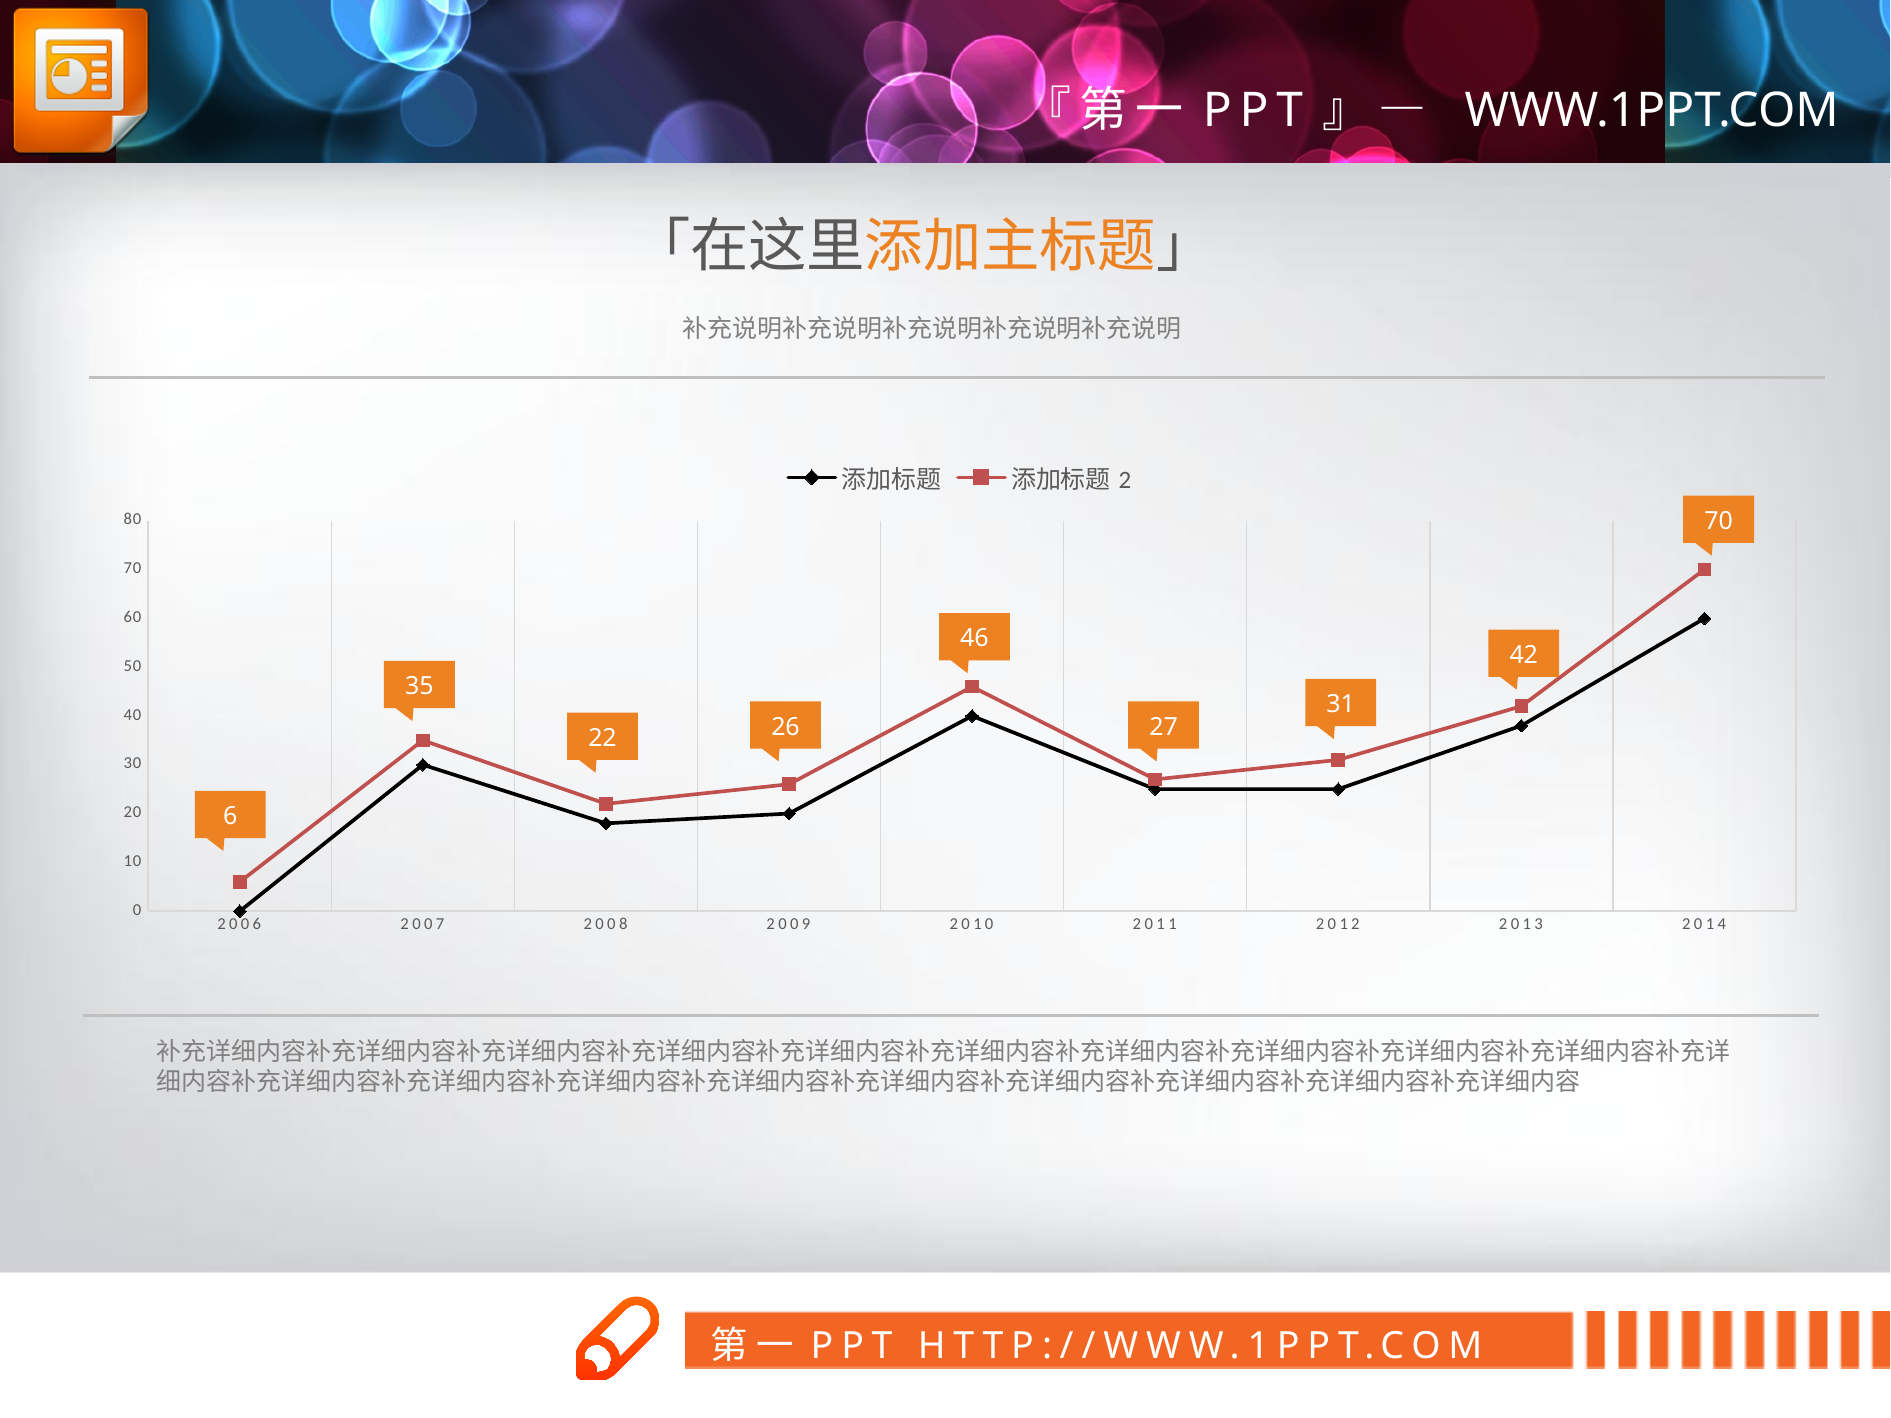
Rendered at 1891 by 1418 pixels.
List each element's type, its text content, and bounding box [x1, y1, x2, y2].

picture [685, 1311, 1891, 1369]
text_box 「在这里添加主标题」 [617, 200, 1285, 286]
picture [0, 0, 1891, 1275]
text_box 补充说明补充说明补充说明补充说明补充说明 [667, 305, 1235, 350]
text_box 补充详细内容补充详细内容补充详细内容补充详细内容补充详细内容补充详细内容补充详细内容补充详细内容补充详细内容补充详细内容补充详细内容补充详细内容补充详细内容补充详细内容补充详细内容补充详细内容补充详细内容补充详细内容补充详细内容补充详细内容 [141, 1027, 1766, 1133]
chart [88, 441, 1832, 945]
